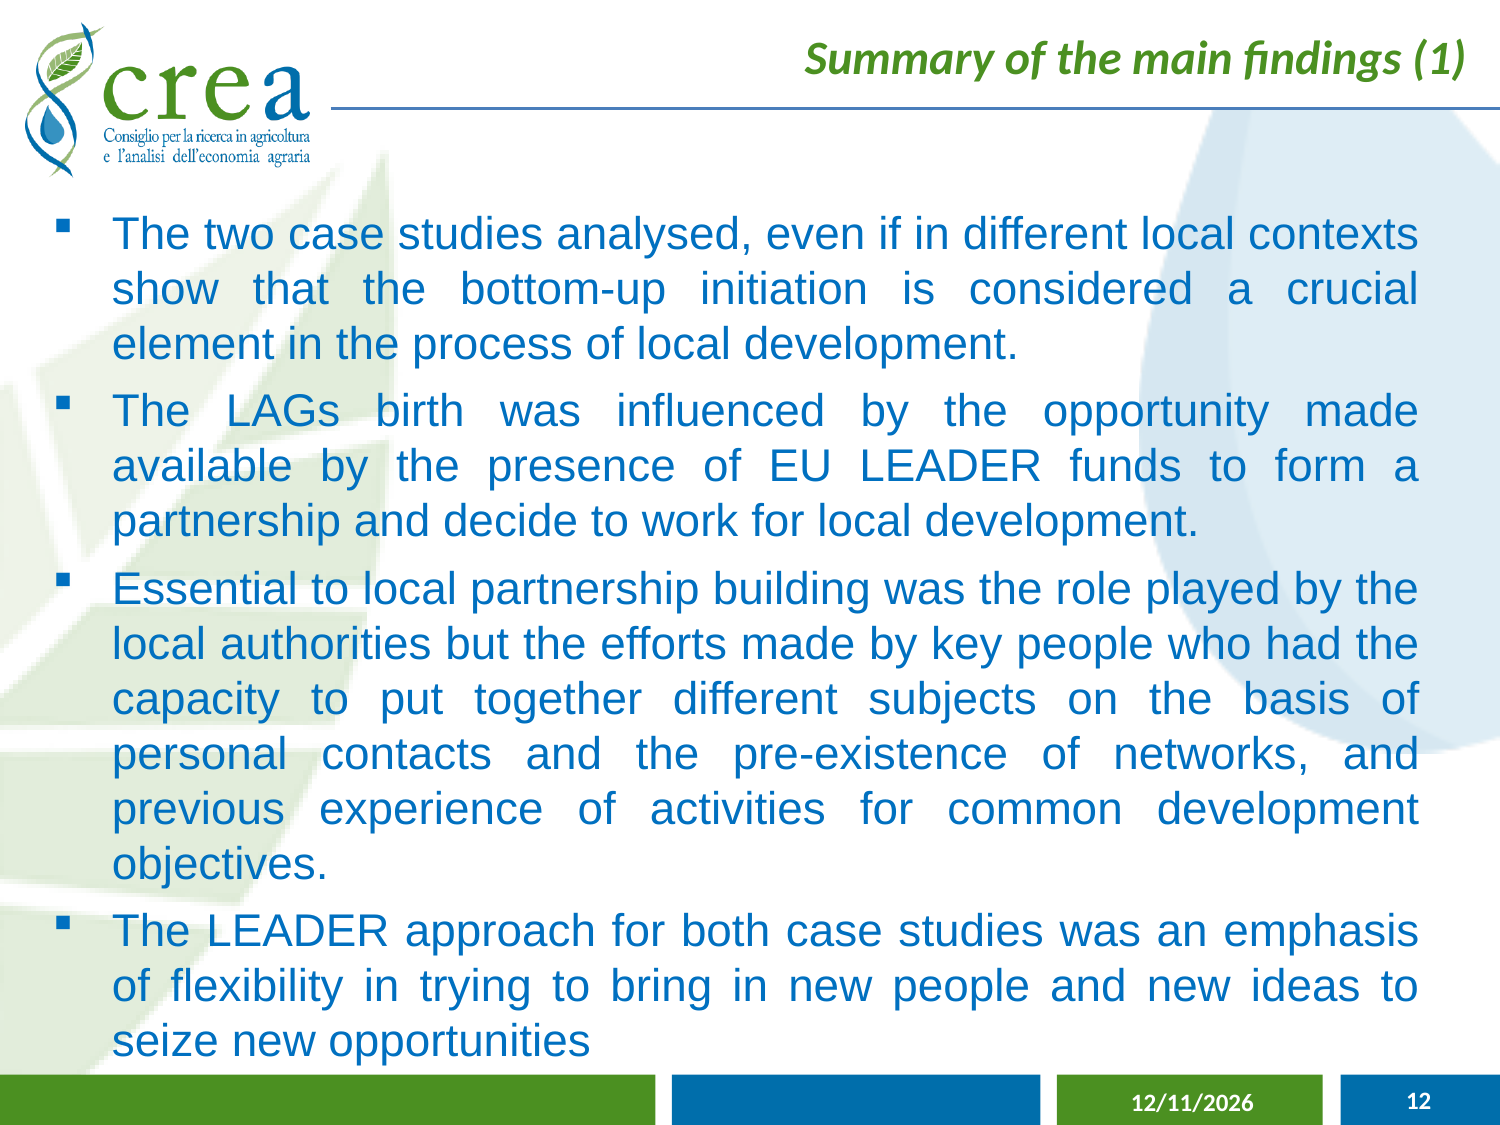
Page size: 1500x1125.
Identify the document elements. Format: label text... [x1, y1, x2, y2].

list Summary of the main findings (1) [312, 19, 1483, 102]
text_box The two case studies analysed, even if in different local contexts show that the bottom-up initiation is considered a crucial element in the process of local development. The LAGs birth was influenced by the opportunity made available by the presence of EU LEADER funds to form a partnership and decide to work for local development. Essential to local partnership building was the role played by the local authorities but the efforts made by key people who had the capacity to put together different subjects on the basis of personal contacts and the pre-existence of networks, and previous experience of activities for common development objectives. The LEADER approach for both case studies was an emphasis of flexibility in trying to bring in new people and new ideas to seize new opportunities [37, 196, 1436, 1074]
picture [0, 22, 408, 1079]
picture [1139, 110, 1500, 754]
